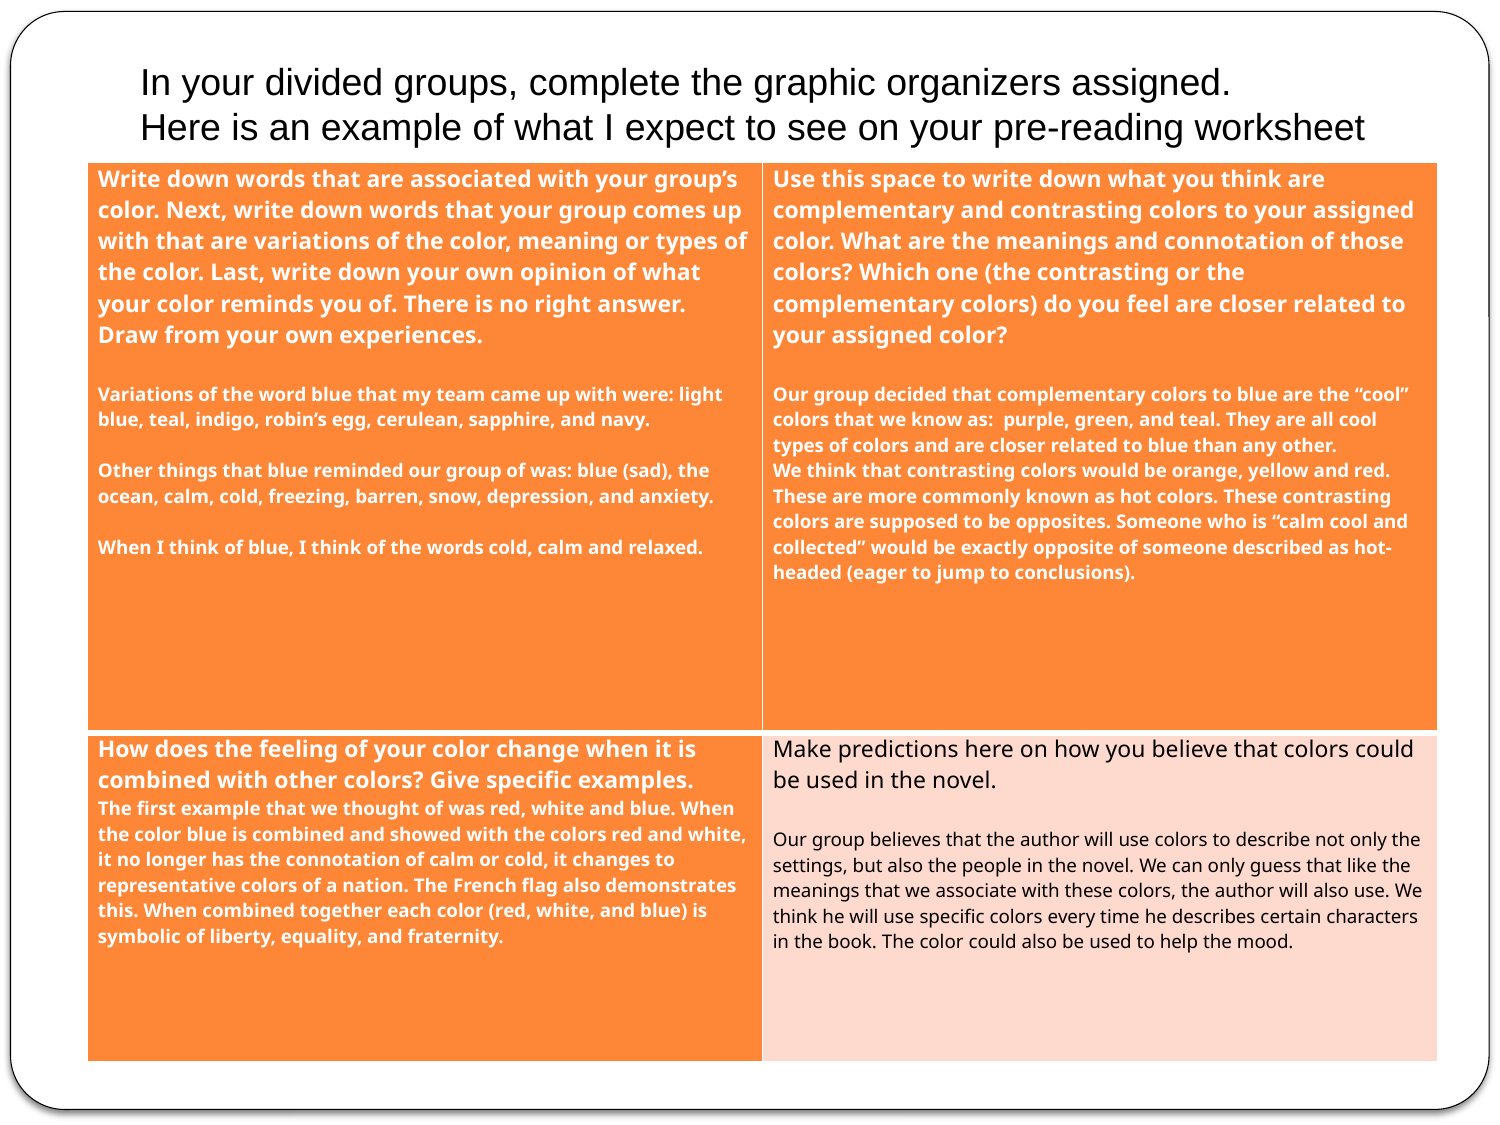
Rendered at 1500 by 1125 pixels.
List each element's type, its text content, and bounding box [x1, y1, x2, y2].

table_header Use this space to write down what you think are complementary and contrasting colors to your assigned color. What are the meanings and connotation of those colors? Which one (the contrasting or the complementary colors) do you feel are closer related to your assigned color? Our group decided that complementary colors to blue are the “cool” colors that we know as: purple, green, and teal. They are all cool types of colors and are closer related to blue than any other. We think that contrasting colors would be orange, yellow and red. These are more commonly known as hot colors. These contrasting colors are supposed to be opposites. Someone who is “calm cool and collected” would be exactly opposite of someone described as hot-headed (eager to jump to conclusions). [763, 163, 1437, 730]
title In your divided groups, complete the graphic organizers assigned. Here is an example of what I expect to see on your pre-reading worksheet [125, 1, 1395, 205]
table_cell Make predictions here on how you believe that colors could be used in the novel. Our group believes that the author will use colors to describe not only the settings, but also the people in the novel. We can only guess that like the meanings that we associate with these colors, the author will also use. We think he will use specific colors every time he describes certain characters in the book. The color could also be used to help the mood. [763, 736, 1437, 1061]
table_cell How does the feeling of your color change when it is combined with other colors? Give specific examples. The first example that we thought of was red, white and blue. When the color blue is combined and showed with the colors red and white, it no longer has the connotation of calm or cold, it changes to representative colors of a nation. The French flag also demonstrates this. When combined together each color (red, white, and blue) is symbolic of liberty, equality, and fraternity. [88, 736, 762, 1061]
table_header Write down words that are associated with your group’s color. Next, write down words that your group comes up with that are variations of the color, meaning or types of the color. Last, write down your own opinion of what your color reminds you of. There is no right answer. Draw from your own experiences. Variations of the word blue that my team came up with were: light blue, teal, indigo, robin’s egg, cerulean, sapphire, and navy. Other things that blue reminded our group of was: blue (sad), the ocean, calm, cold, freezing, barren, snow, depression, and anxiety. When I think of blue, I think of the words cold, calm and relaxed. [88, 163, 762, 730]
